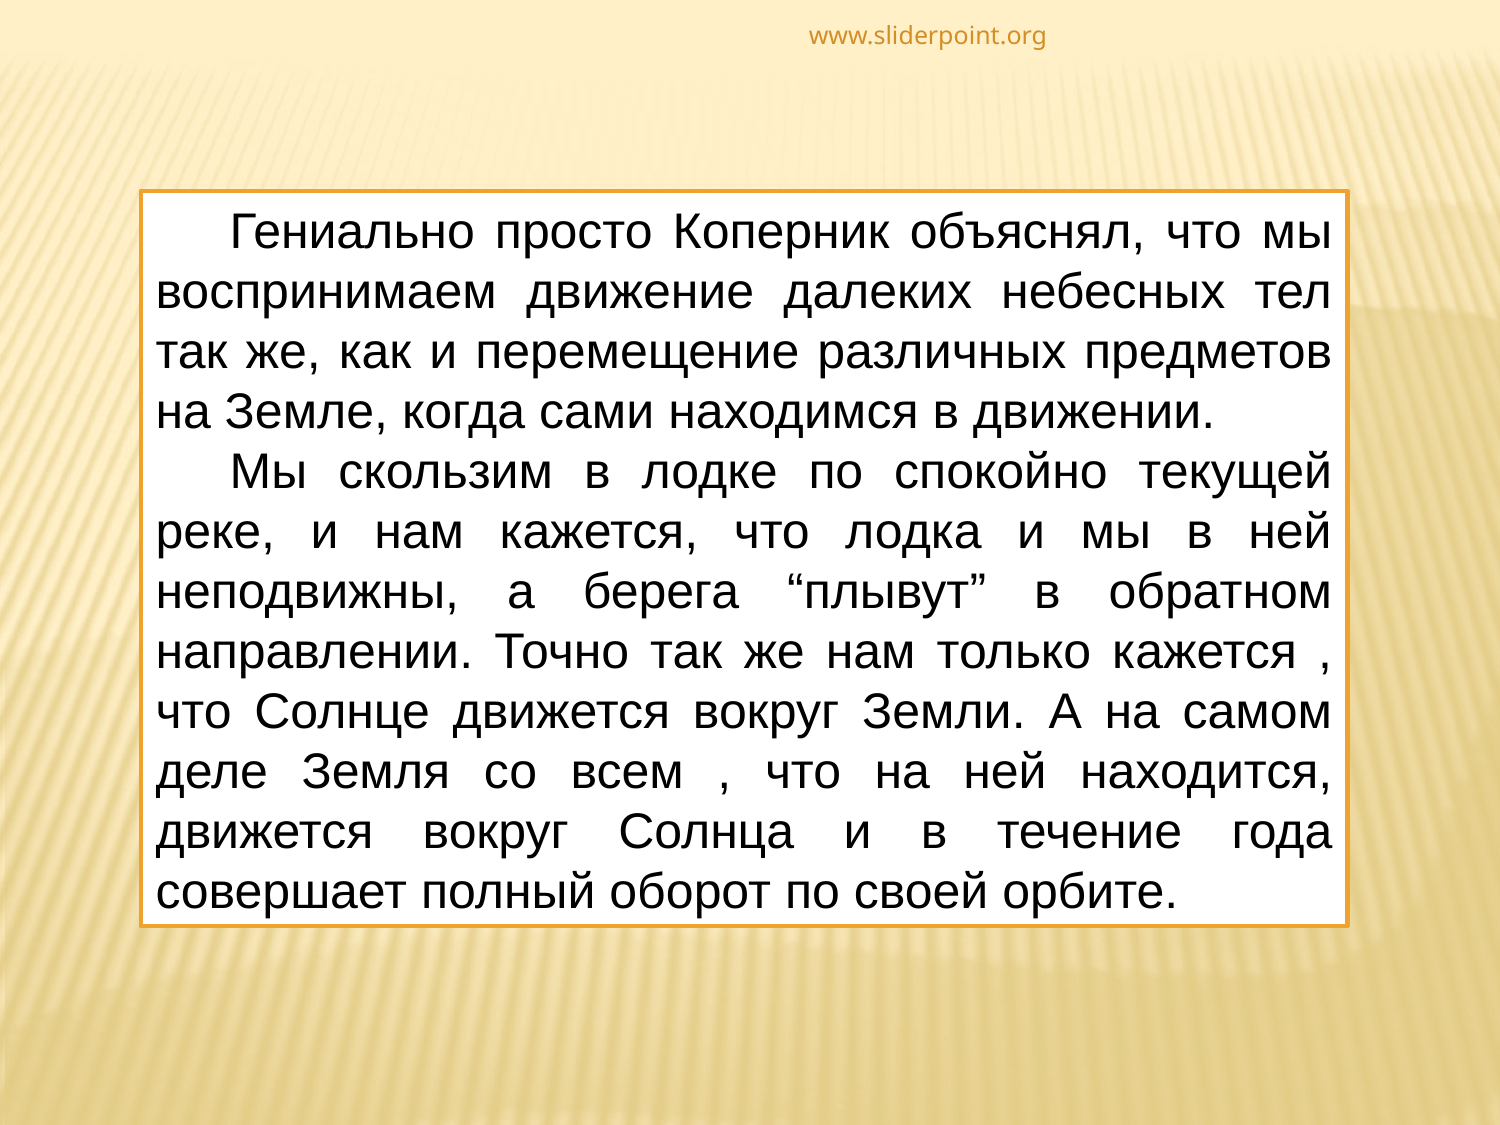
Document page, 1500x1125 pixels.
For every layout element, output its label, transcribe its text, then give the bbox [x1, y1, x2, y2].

footer www.sliderpoint.org [512, 12, 1063, 60]
text_box Гениально просто Коперник объяснял, что мы воспринимаем движение далеких небесных тел так же, как и перемещение различных предметов на Земле, когда сами находимся в движении. Мы скользим в лодке по спокойно текущей реке, и нам кажется, что лодка и мы в ней неподвижны, а берега “плывут” в обратном направлении. Точно так же нам только кажется , что Солнце движется вокруг Земли. А на самом деле Земля со всем , что на ней находится, движется вокруг Солнца и в течение года совершает полный оборот по своей орбите. [139, 189, 1350, 928]
